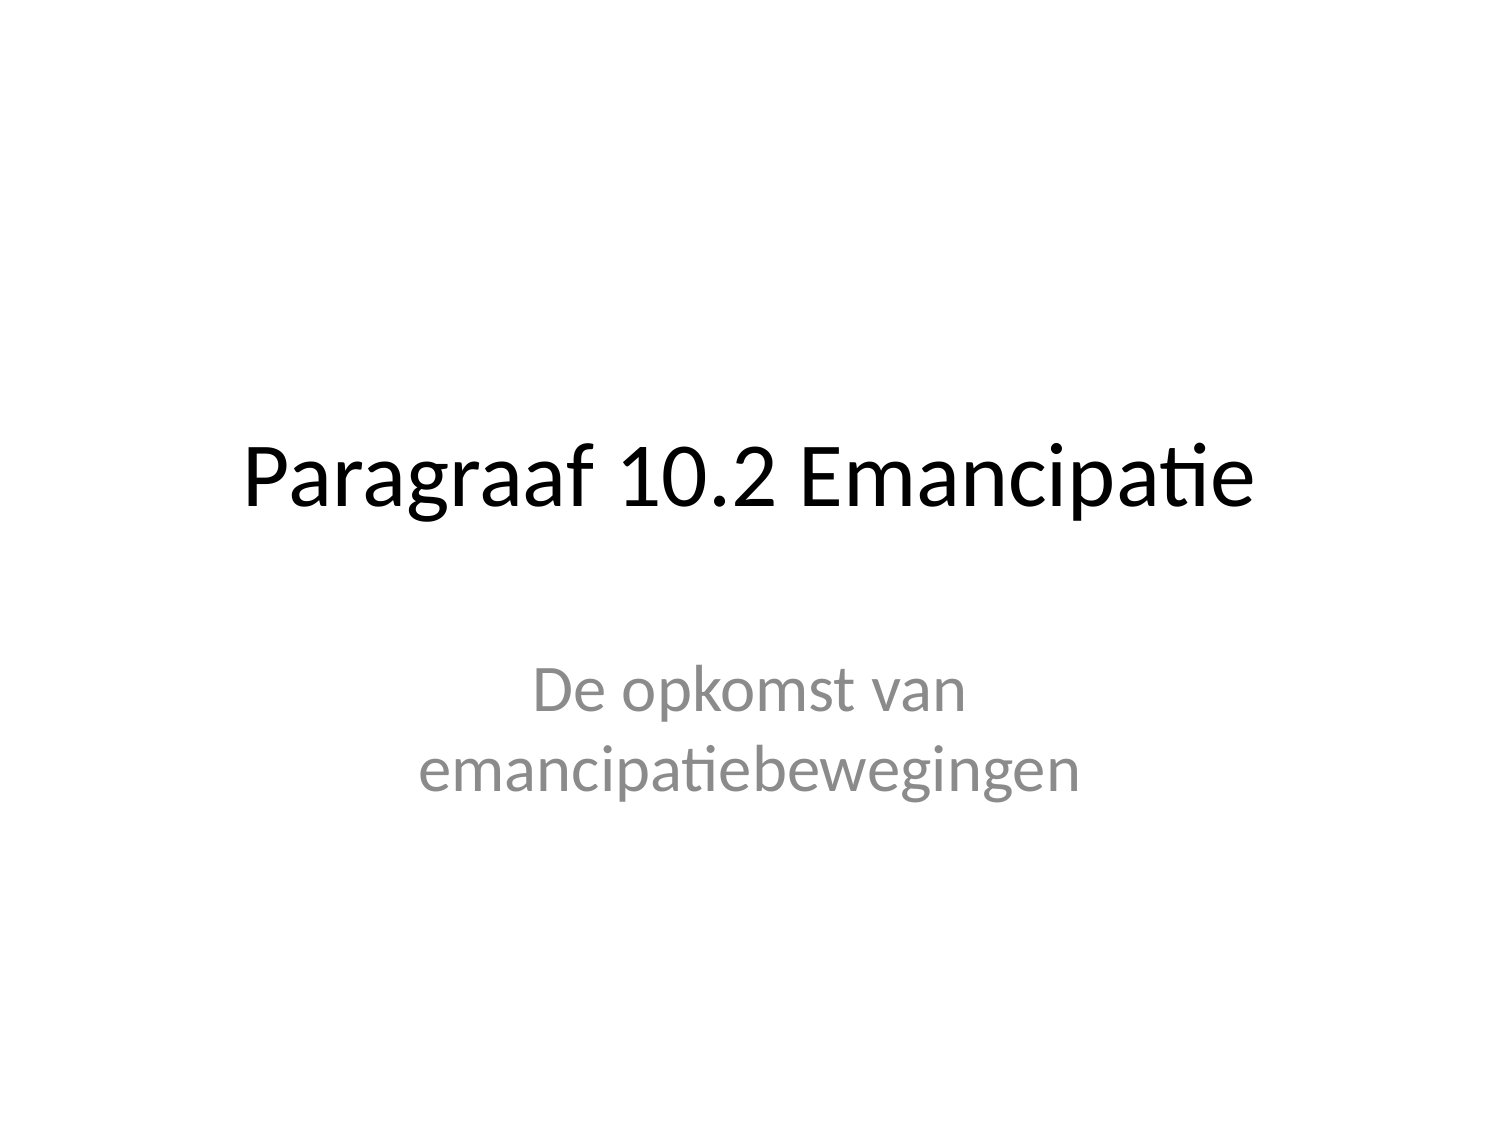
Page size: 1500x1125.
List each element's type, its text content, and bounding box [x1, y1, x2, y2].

subtitle De opkomst van emancipatiebewegingen [225, 637, 1275, 925]
title Paragraaf 10.2 Emancipatie [112, 349, 1388, 591]
